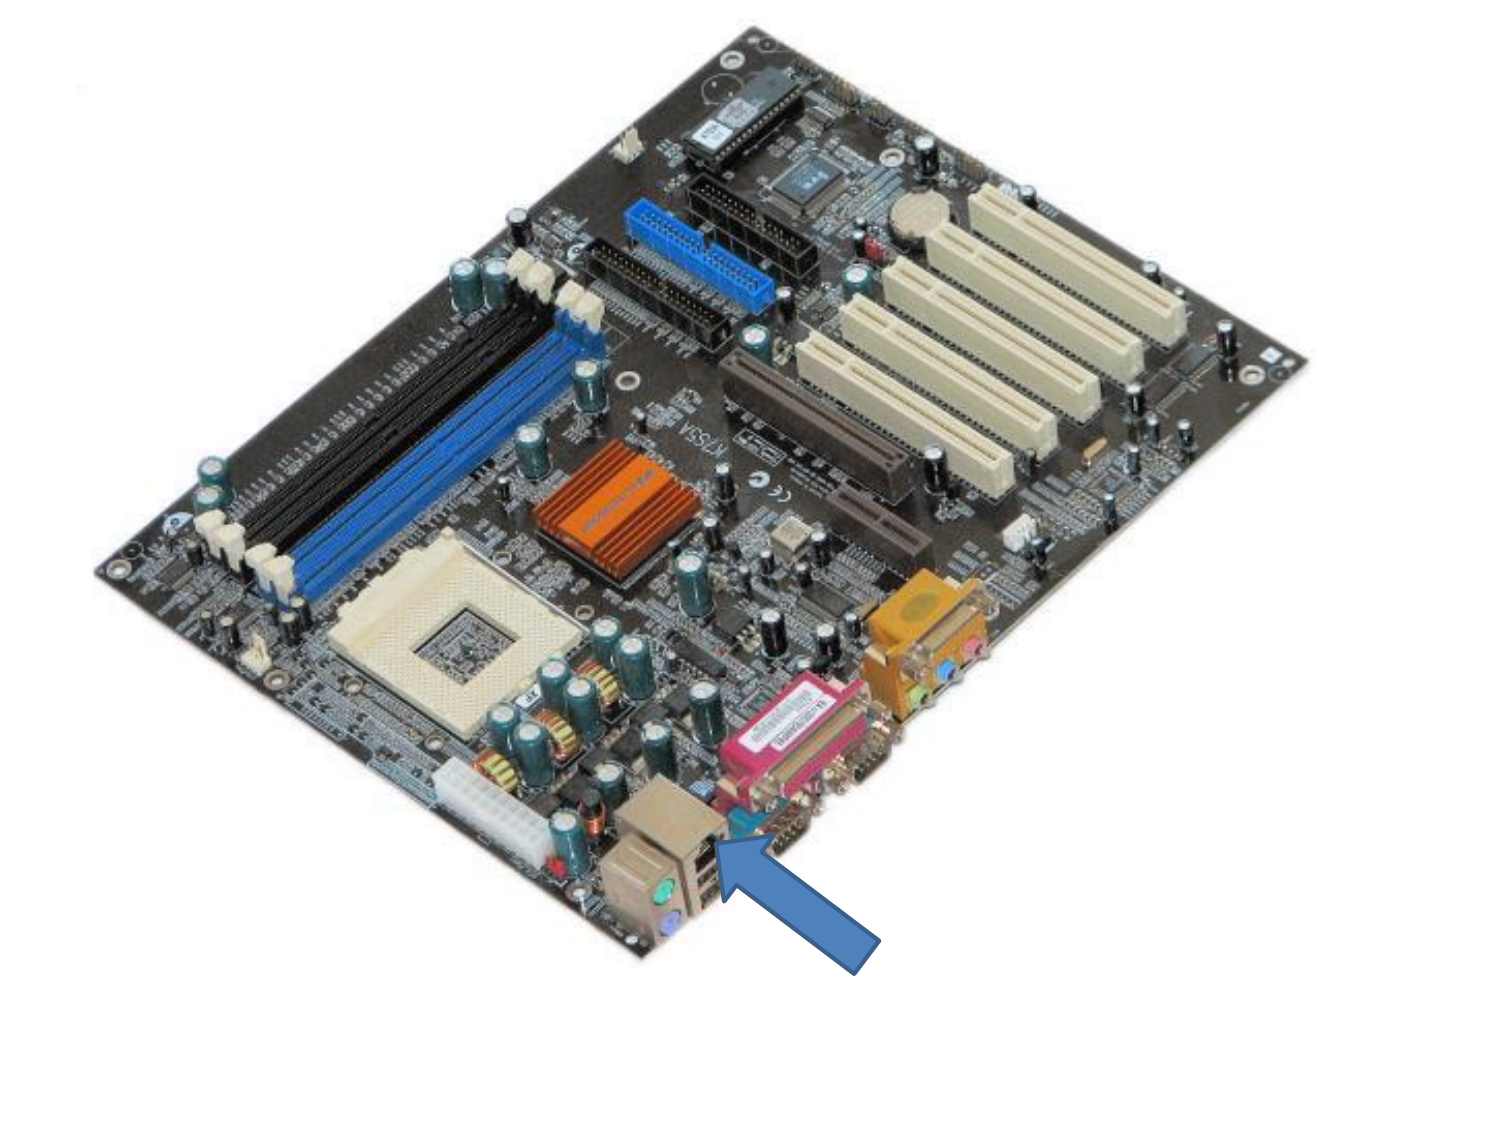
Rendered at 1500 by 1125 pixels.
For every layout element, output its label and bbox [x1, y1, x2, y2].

picture [76, 18, 1317, 968]
